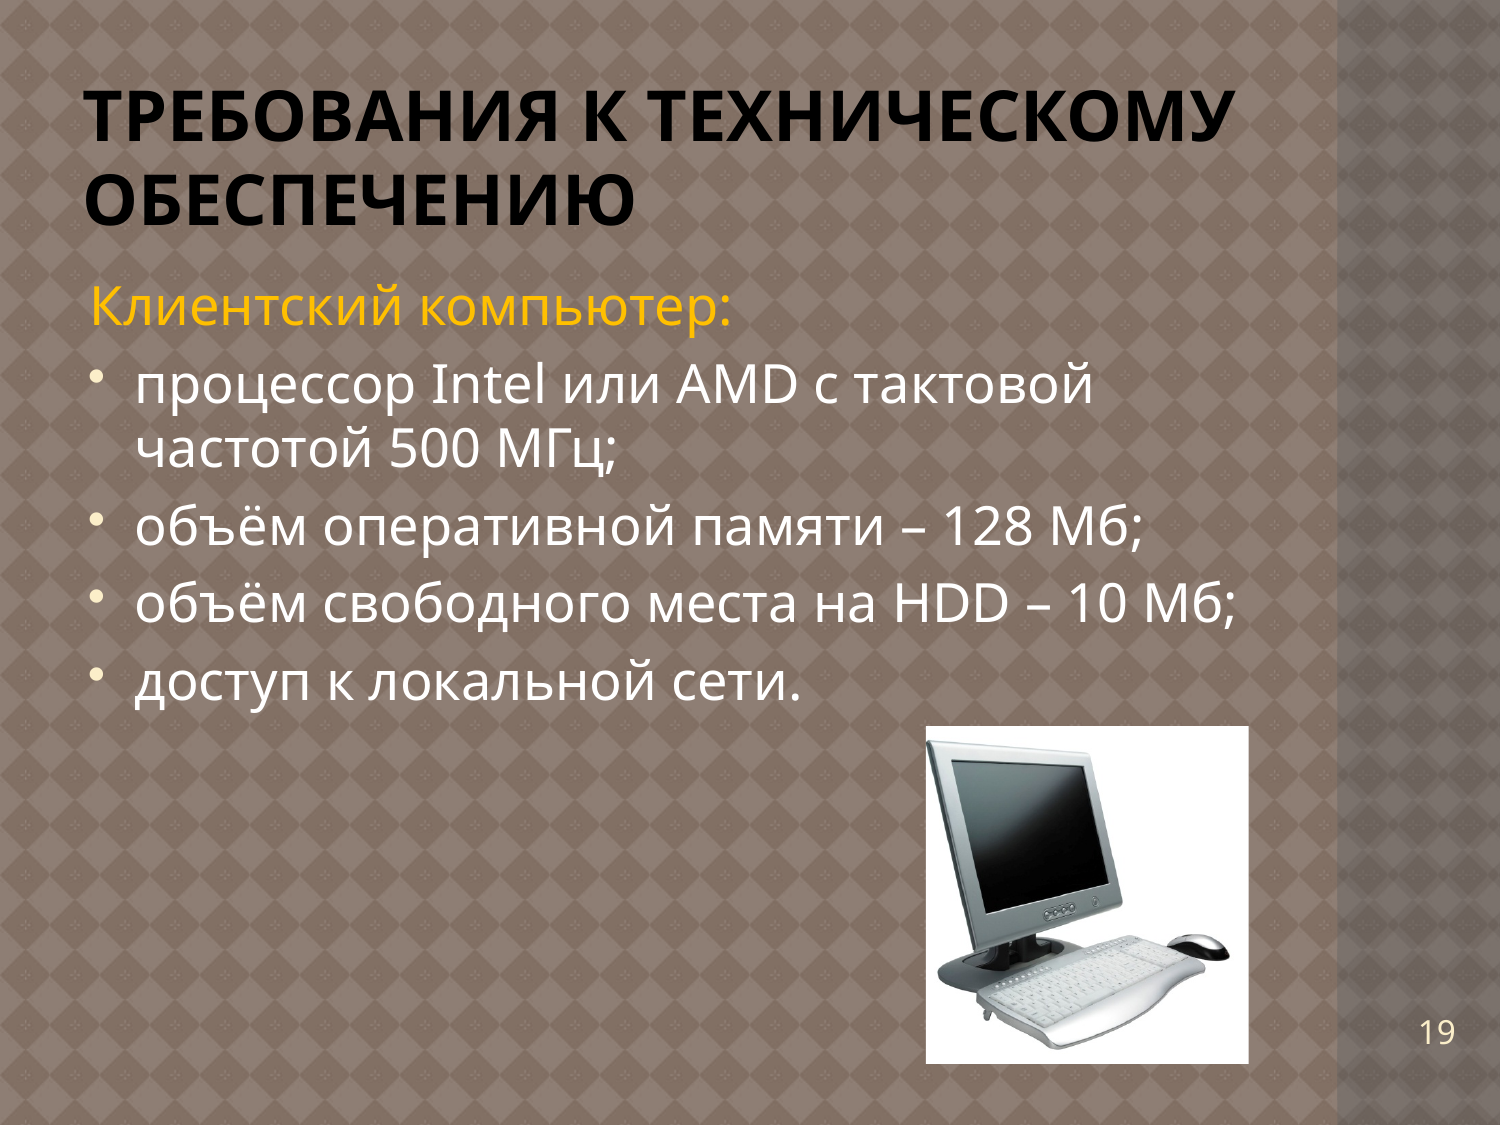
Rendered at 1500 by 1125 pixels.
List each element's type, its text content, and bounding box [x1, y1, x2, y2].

slide_number 19 [1359, 1019, 1456, 1057]
title Требования к техническому обеспечению [75, 52, 1263, 240]
list Клиентский компьютер: процессор Intel или AMD с тактовой частотой 500 МГц; объём оперативной памяти – 128 Мб; объём свободного места на HDD – 10 Мб; доступ к локальной сети. [75, 264, 1263, 1059]
picture [925, 726, 1249, 1065]
